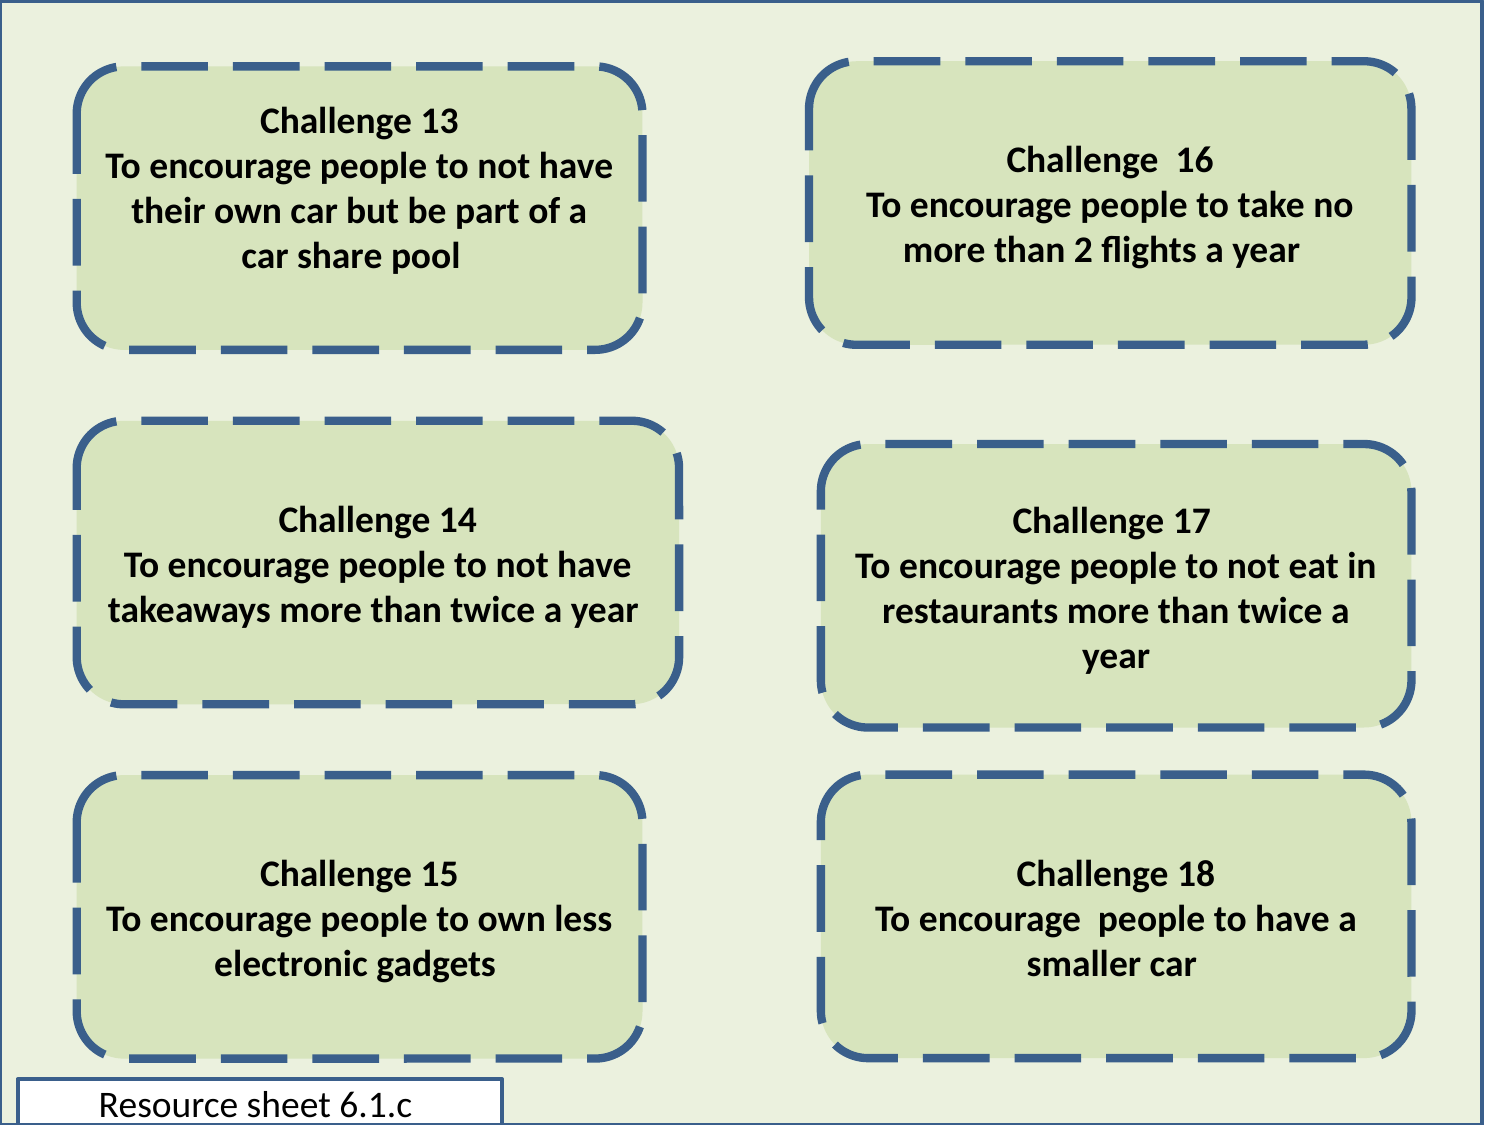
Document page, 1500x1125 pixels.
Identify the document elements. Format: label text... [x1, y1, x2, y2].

text_box Resource sheet 6.1.c [16, 1077, 504, 1125]
text_box Challenge 17 To encourage people to not eat in restaurants more than twice a year [818, 441, 1414, 730]
text_box Challenge 13 To encourage people to not have their own car but be part of a car share pool [74, 64, 645, 352]
text_box Challenge 14 To encourage people to not have takeaways more than twice a year [74, 418, 682, 707]
text_box Challenge 15 To encourage people to own less electronic gadgets [74, 773, 645, 1061]
text_box Challenge 18 To encourage people to have a smaller car [818, 772, 1414, 1061]
text_box [0, 0, 1484, 1125]
text_box Challenge 16 To encourage people to take no more than 2 flights a year [806, 59, 1414, 347]
